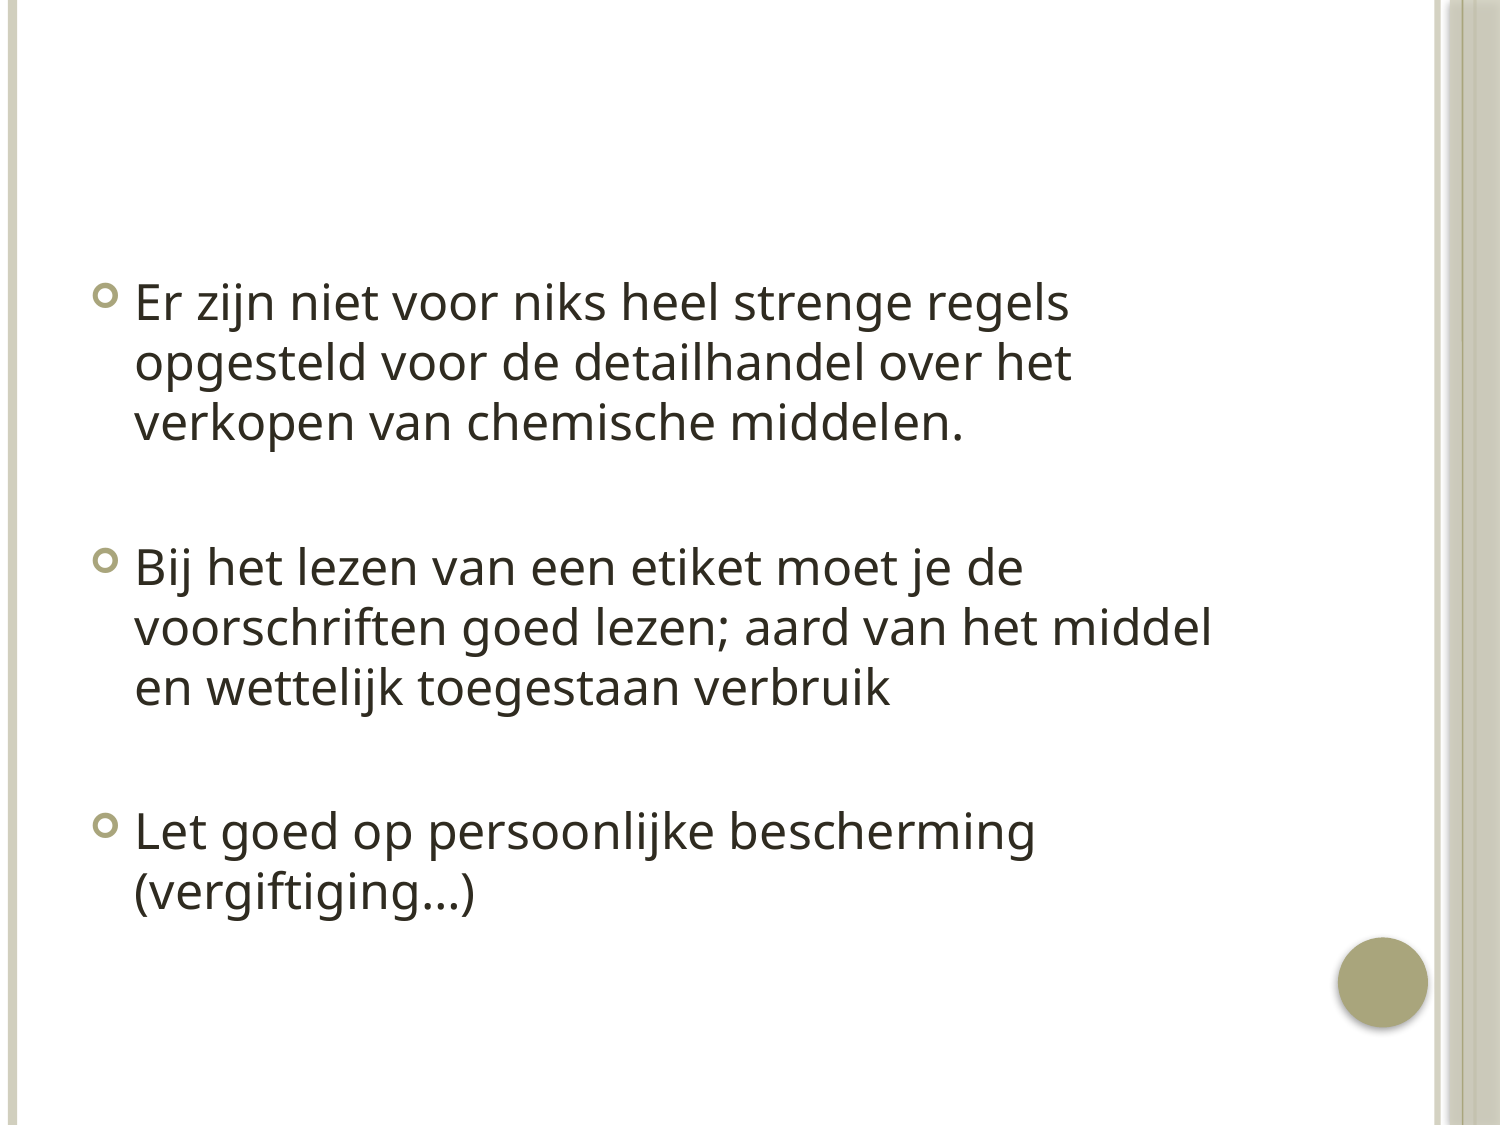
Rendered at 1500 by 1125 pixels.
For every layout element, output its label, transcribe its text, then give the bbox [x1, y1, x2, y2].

list Er zijn niet voor niks heel strenge regels opgesteld voor de detailhandel over het verkopen van chemische middelen. Bij het lezen van een etiket moet je de voorschriften goed lezen; aard van het middel en wettelijk toegestaan verbruik Let goed op persoonlijke bescherming (vergiftiging…) [75, 262, 1300, 1062]
